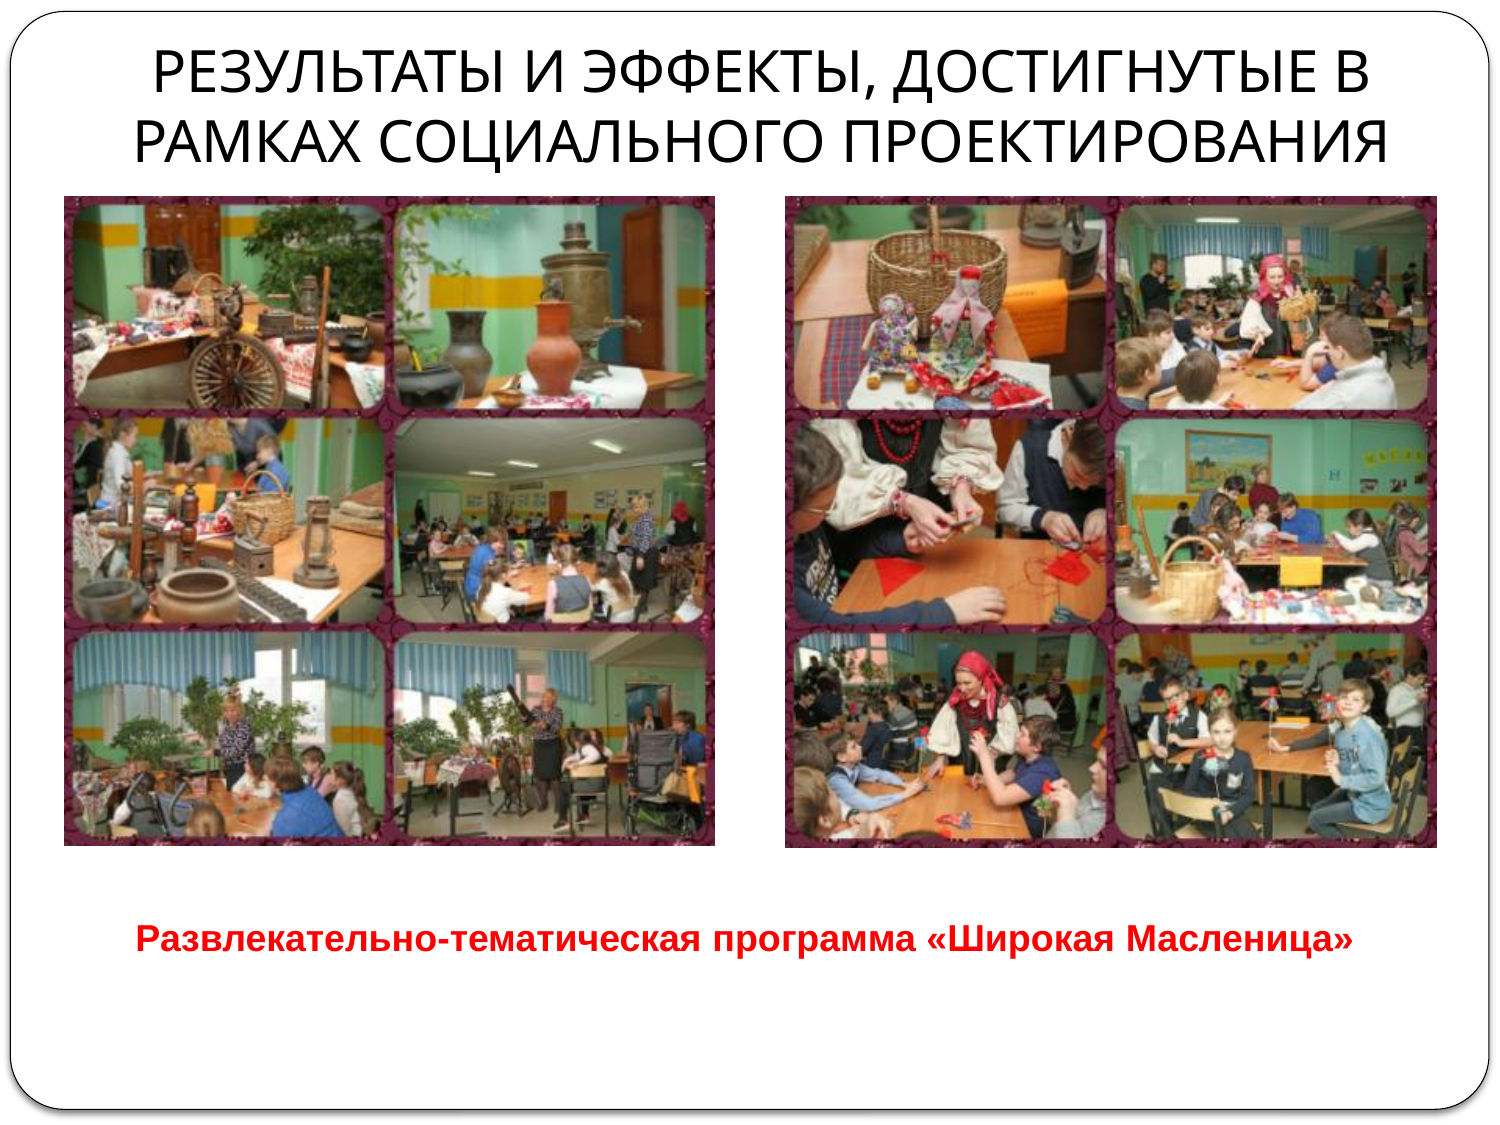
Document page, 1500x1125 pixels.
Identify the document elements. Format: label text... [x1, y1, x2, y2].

text_box Результаты и эффекты, достигнутые в рамках социального проектирования [23, 35, 1500, 174]
picture [785, 196, 1437, 848]
text_box Развлекательно-тематическая программа «Широкая Масленица» [88, 906, 1412, 966]
picture [64, 196, 715, 847]
